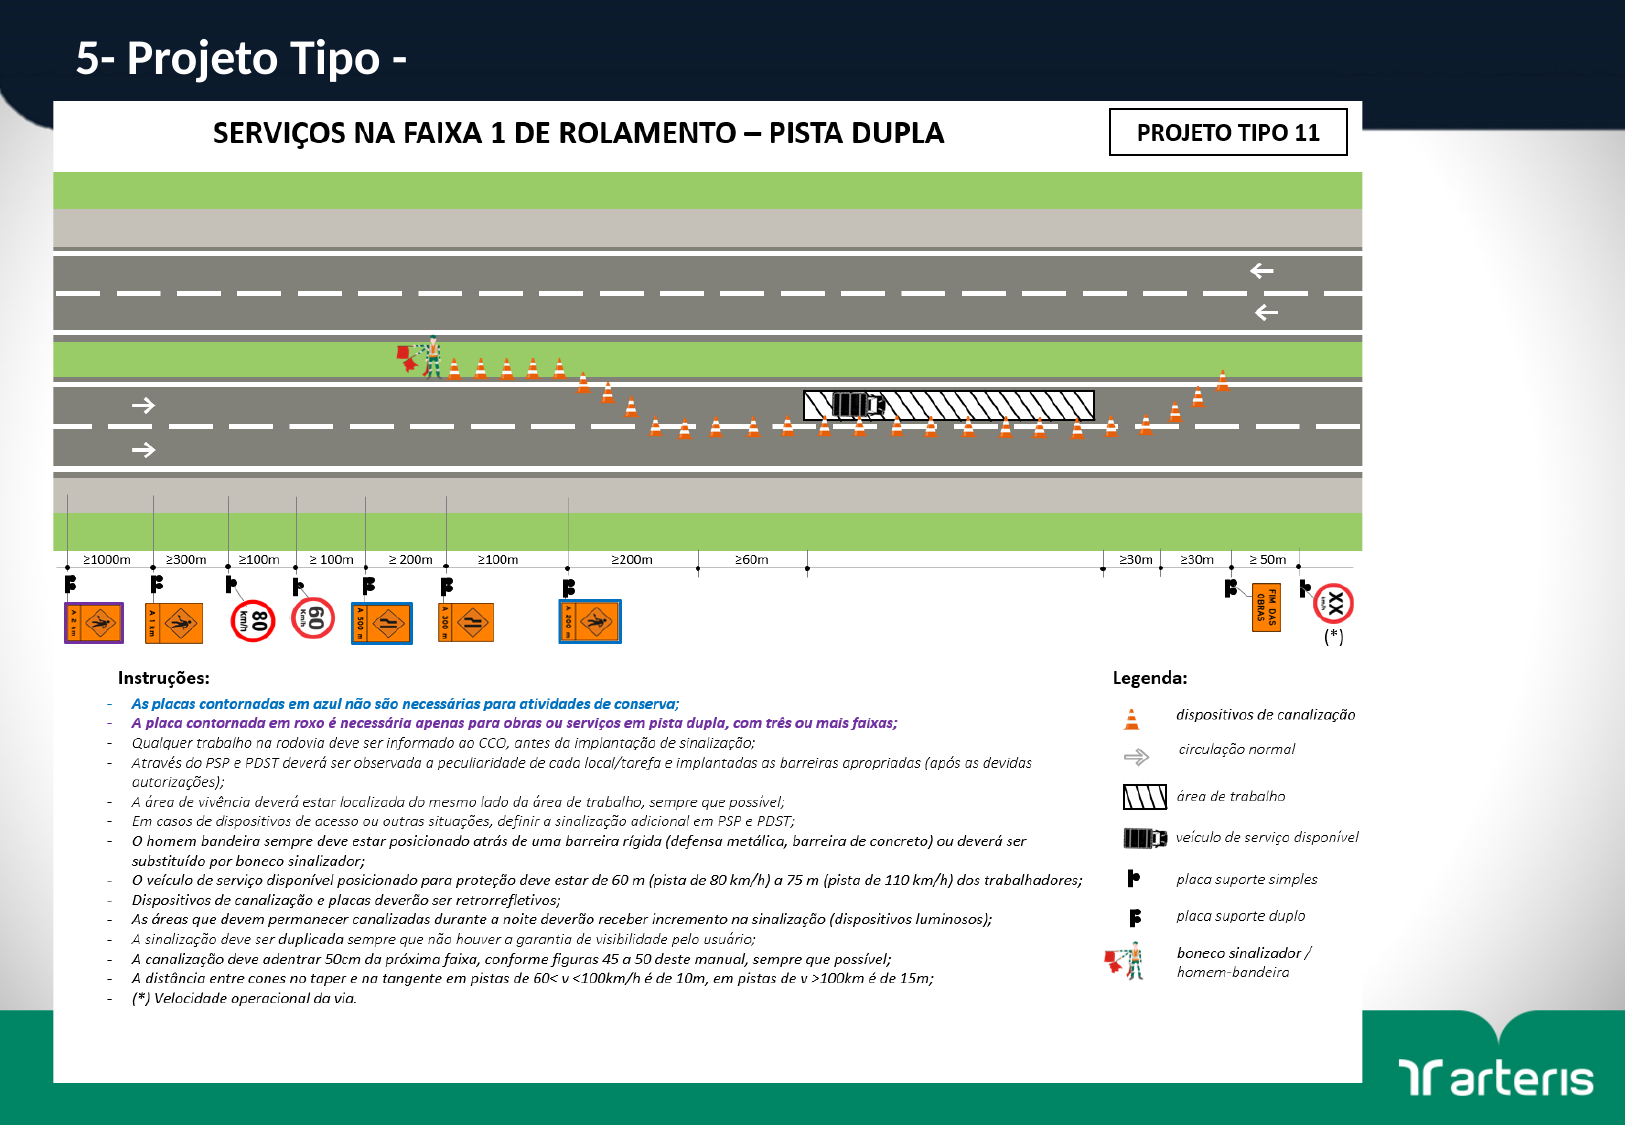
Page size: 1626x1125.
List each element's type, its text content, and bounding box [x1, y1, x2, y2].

text_box 5- Projeto Tipo - [75, 42, 1341, 85]
picture [0, 0, 1625, 1125]
